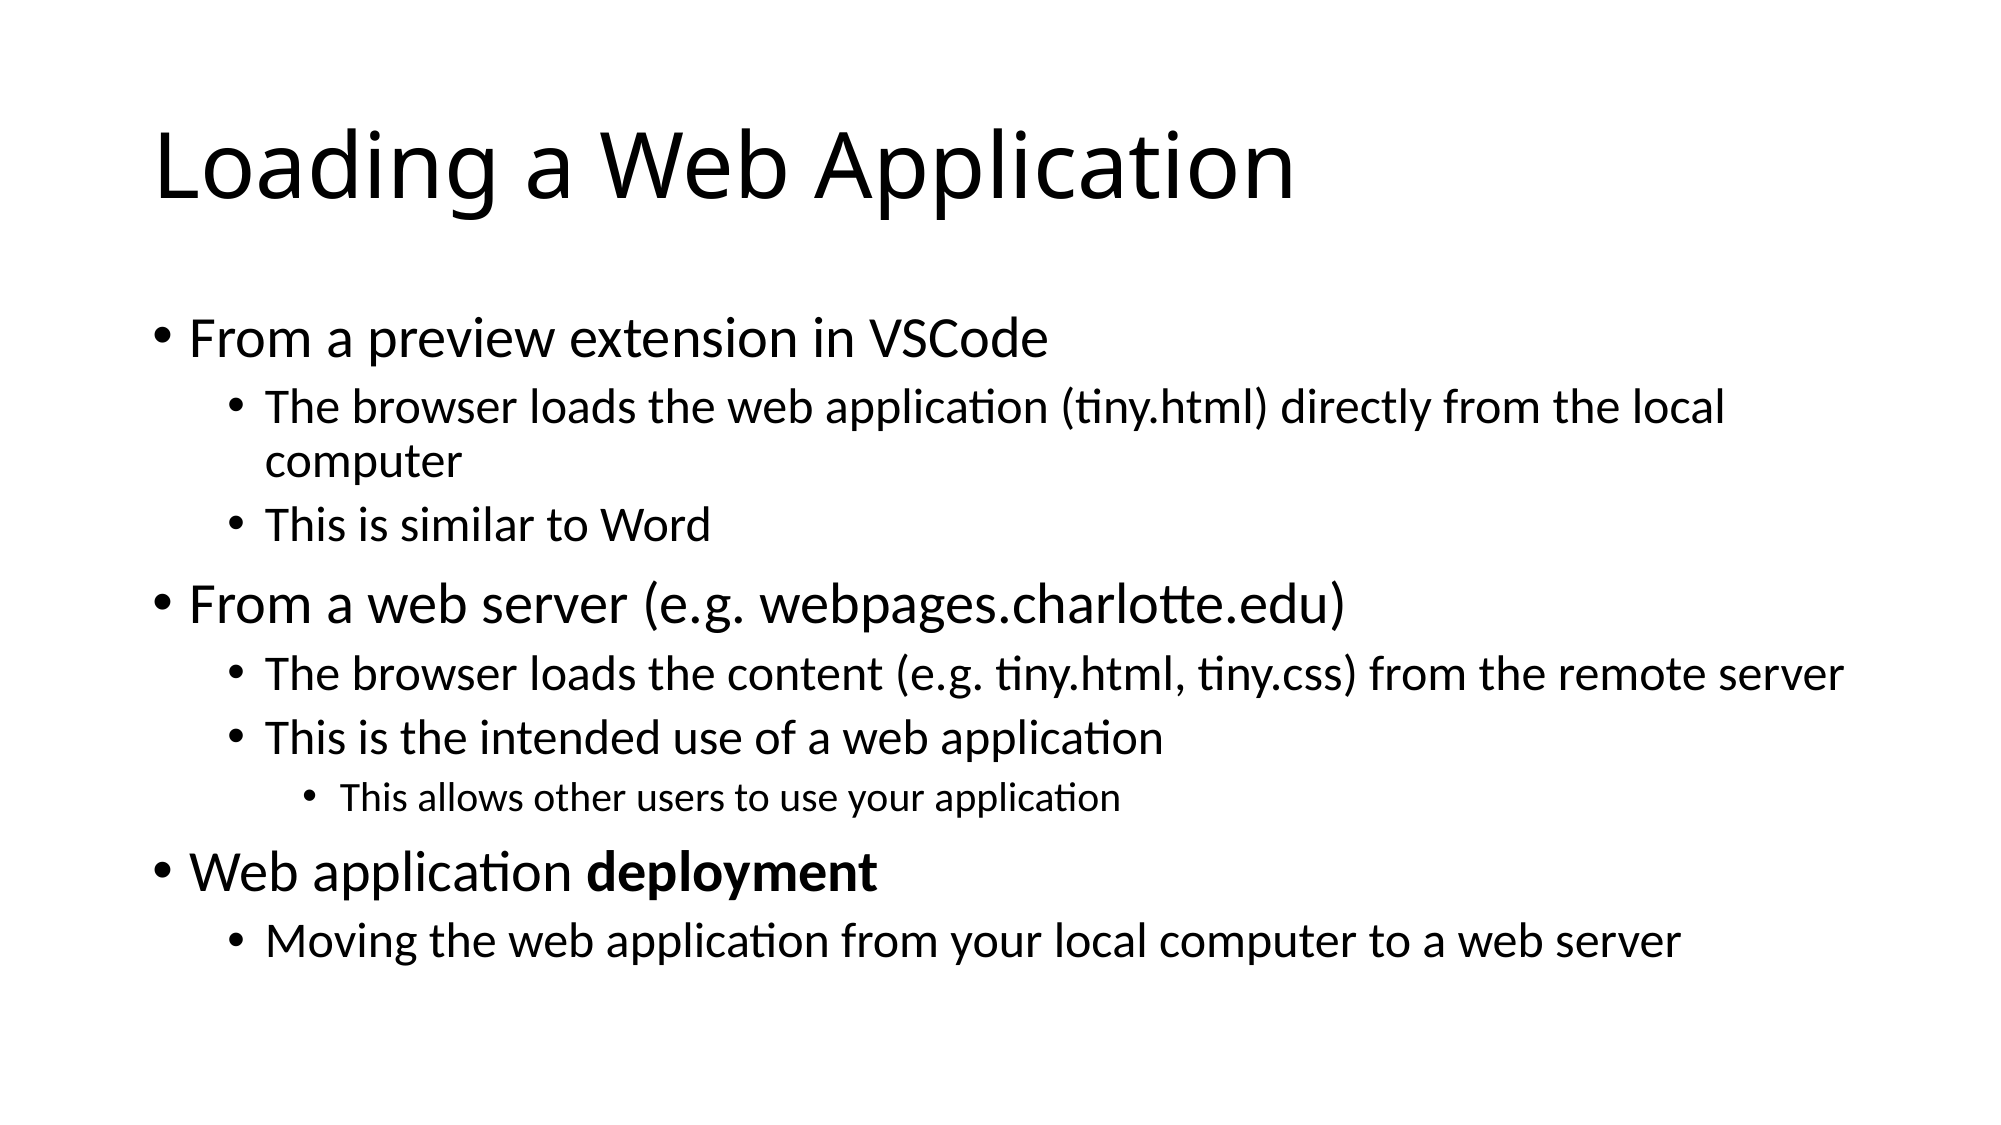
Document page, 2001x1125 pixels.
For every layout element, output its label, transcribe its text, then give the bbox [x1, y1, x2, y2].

list From a preview extension in VSCode The browser loads the web application (tiny.html) directly from the local computer This is similar to Word From a web server (e.g. webpages.charlotte.edu) The browser loads the content (e.g. tiny.html, tiny.css) from the remote server This is the intended use of a web application This allows other users to use your application Web application deployment Moving the web application from your local computer to a web server [137, 299, 1863, 1014]
title Loading a Web Application [137, 59, 1863, 278]
